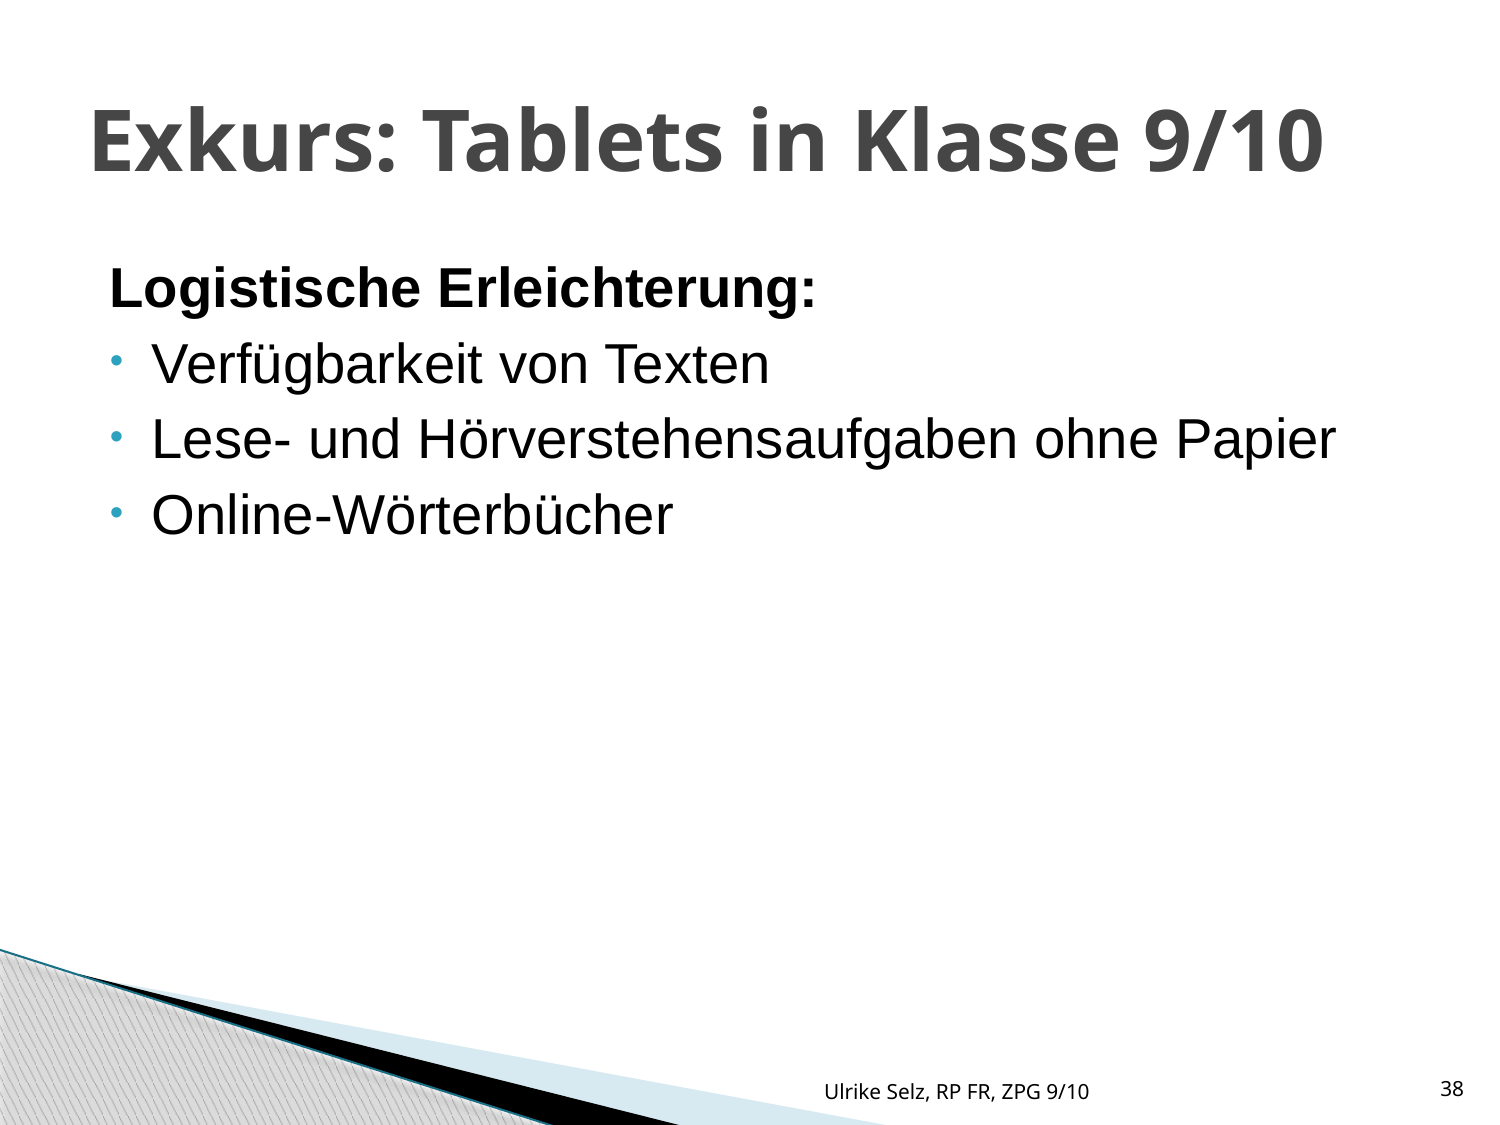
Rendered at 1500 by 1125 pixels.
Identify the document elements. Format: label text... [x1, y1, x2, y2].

list Logistische Erleichterung: Verfügbarkeit von Texten Lese- und Hörverstehensaufgaben ohne Papier Online-Wörterbücher [76, 243, 1428, 987]
text_box Ulrike Selz, RP FR, ZPG 9/10 [718, 1051, 1105, 1112]
slide_number 38 [1418, 1051, 1479, 1112]
title Exkurs: Tablets in Klasse 9/10 [72, 43, 1423, 232]
